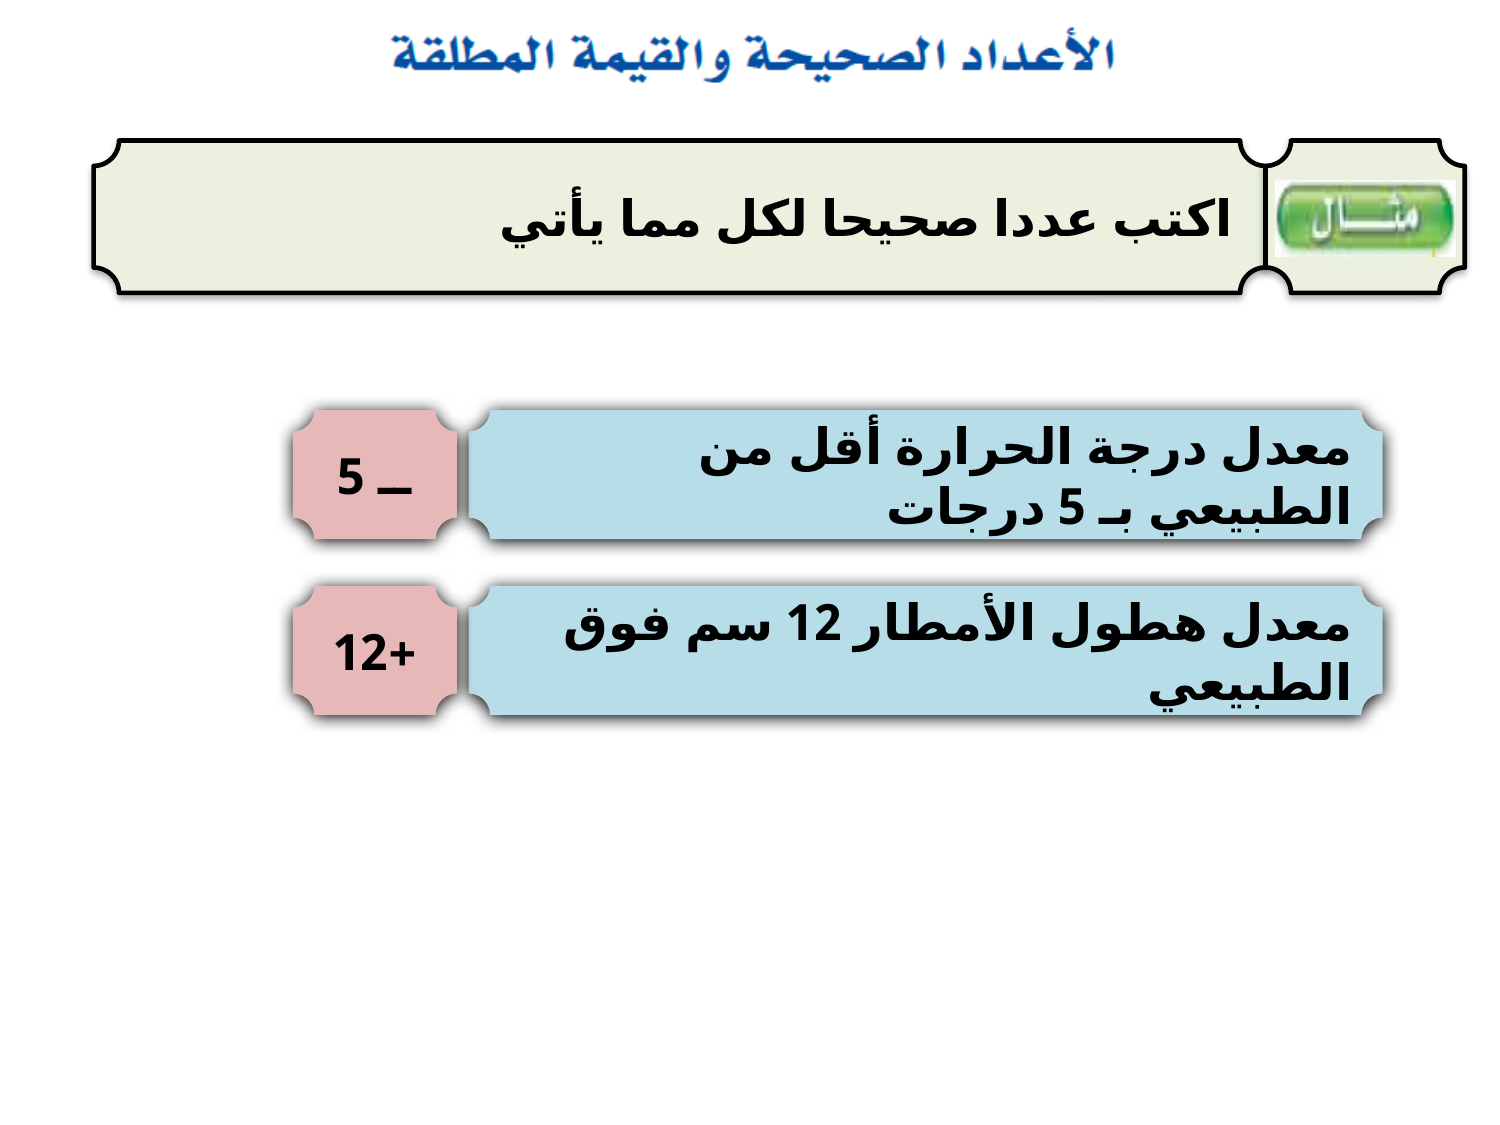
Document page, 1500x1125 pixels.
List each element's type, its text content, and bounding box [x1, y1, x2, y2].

text_box +12 [290, 583, 460, 717]
text_box معدل درجة الحرارة أقل من الطبيعي بـ 5 درجات [470, 407, 1385, 542]
text_box معدل هطول الأمطار 12 سم فوق الطبيعي [470, 583, 1385, 717]
picture [384, 23, 1116, 87]
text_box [93, 140, 1466, 294]
text_box ــ 5 [290, 407, 460, 542]
